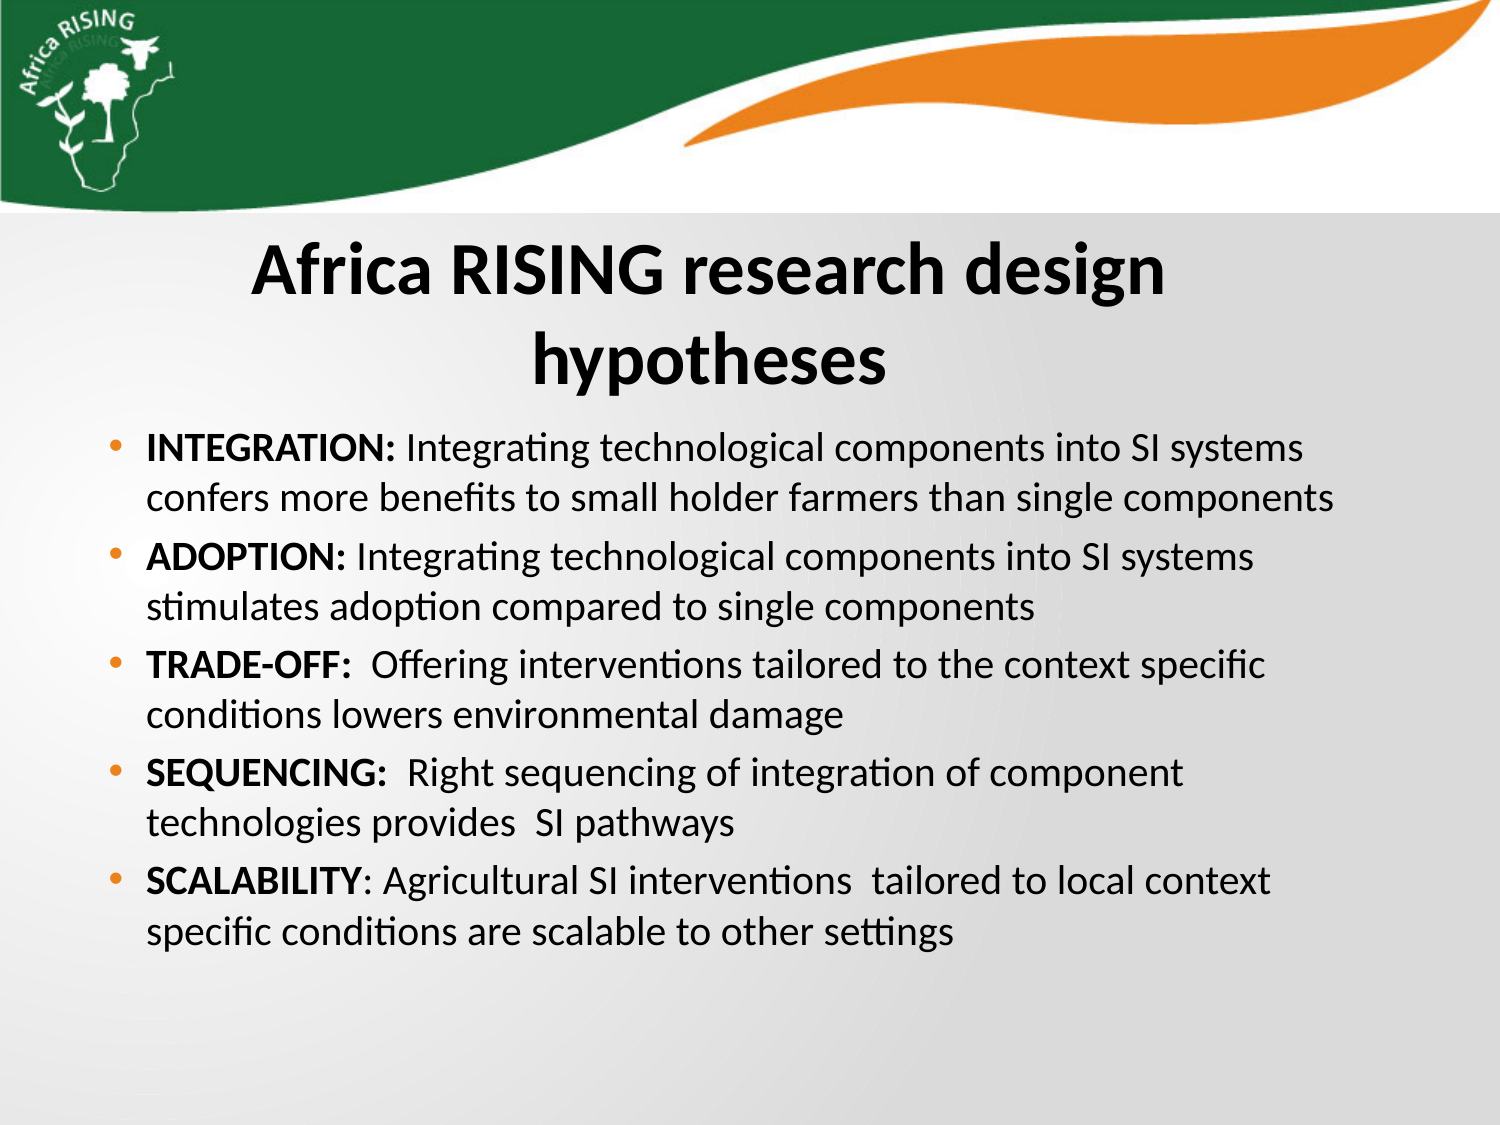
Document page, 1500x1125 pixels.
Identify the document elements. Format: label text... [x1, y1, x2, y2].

list Africa RISING research design hypotheses [75, 212, 1325, 400]
picture [0, 0, 1500, 213]
list INTEGRATION: Integrating technological components into SI systems confers more benefits to small holder farmers than single components ADOPTION: Integrating technological components into SI systems stimulates adoption compared to single components TRADE-OFF: Offering interventions tailored to the context specific conditions lowers environmental damage SEQUENCING: Right sequencing of integration of component technologies provides SI pathways SCALABILITY: Agricultural SI interventions tailored to local context specific conditions are scalable to other settings [75, 412, 1350, 1075]
